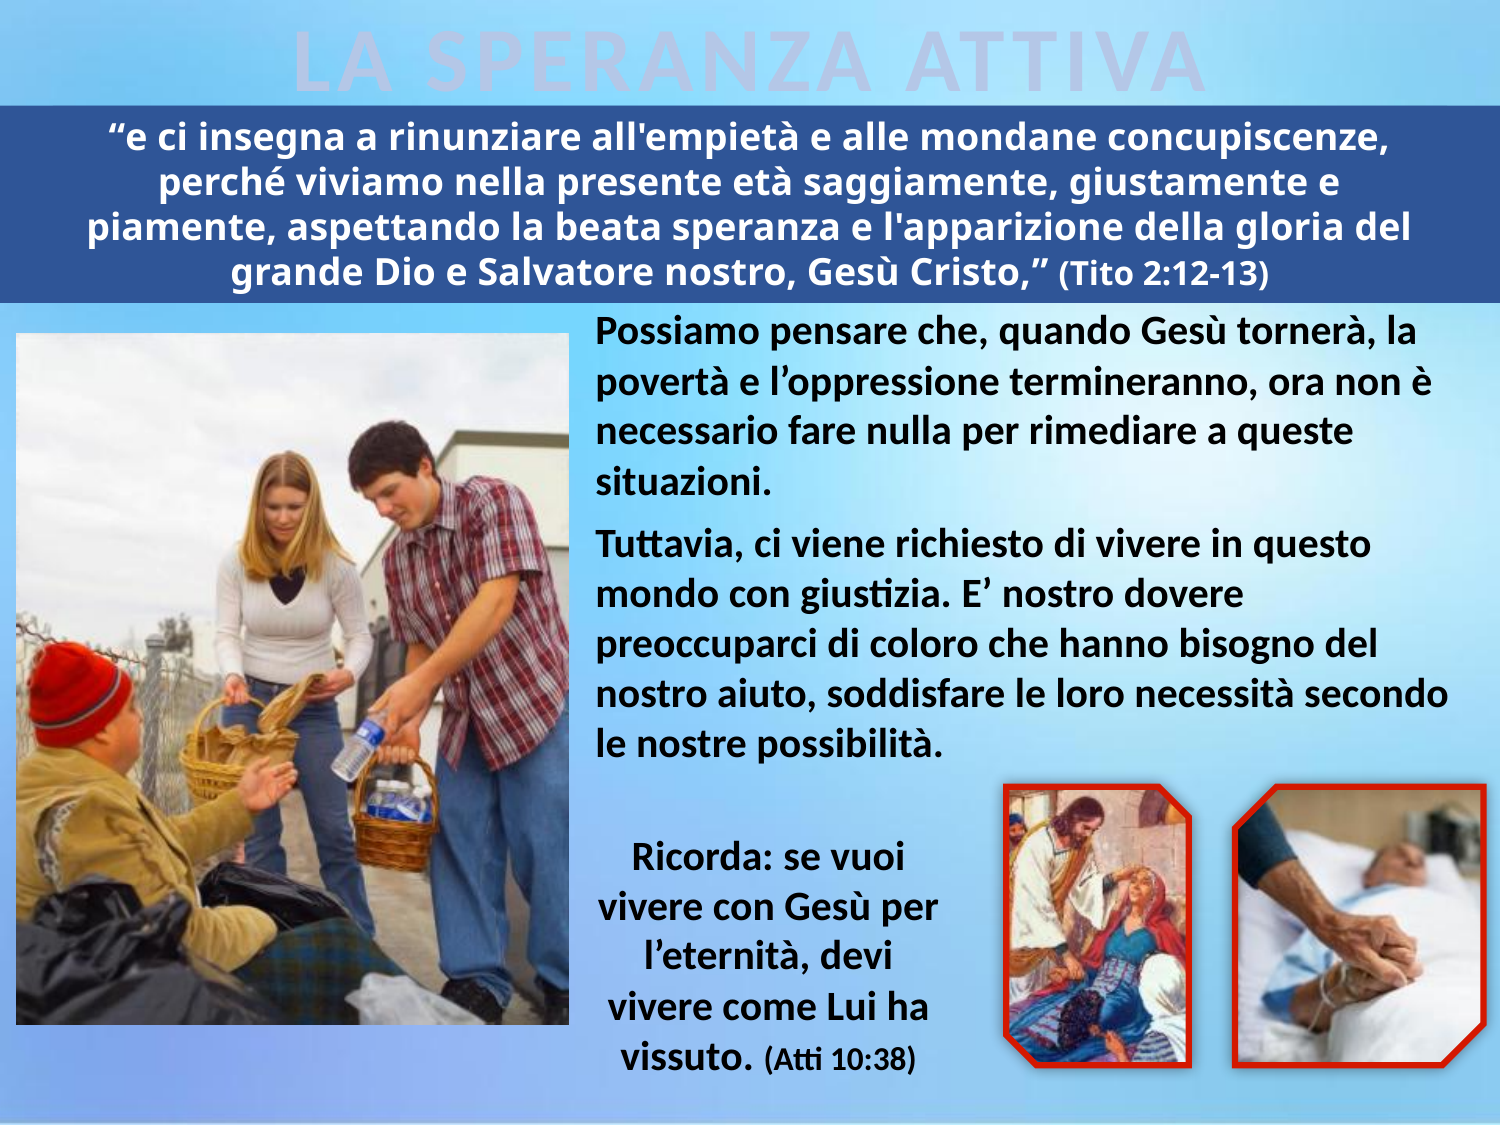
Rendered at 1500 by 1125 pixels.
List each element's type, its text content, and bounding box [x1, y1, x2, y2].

picture [0, 303, 1500, 1125]
text_box LA SPERANZA ATTIVA [0, 0, 1500, 105]
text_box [0, 105, 1500, 303]
text_box Possiamo pensare che, quando Gesù tornerà, la povertà e l’oppressione termineranno, ora non è necessario fare nulla per rimediare a queste situazioni. Tuttavia, ci viene richiesto di vivere in questo mondo con giustizia. E’ nostro dovere preoccuparci di coloro che hanno bisogno del nostro aiuto, soddisfare le loro necessità secondo le nostre possibilità. [580, 303, 1484, 774]
text_box Ricorda: se vuoi vivere con Gesù per l’eternità, devi vivere come Lui ha vissuto. (Atti 10:38) [575, 820, 962, 1086]
